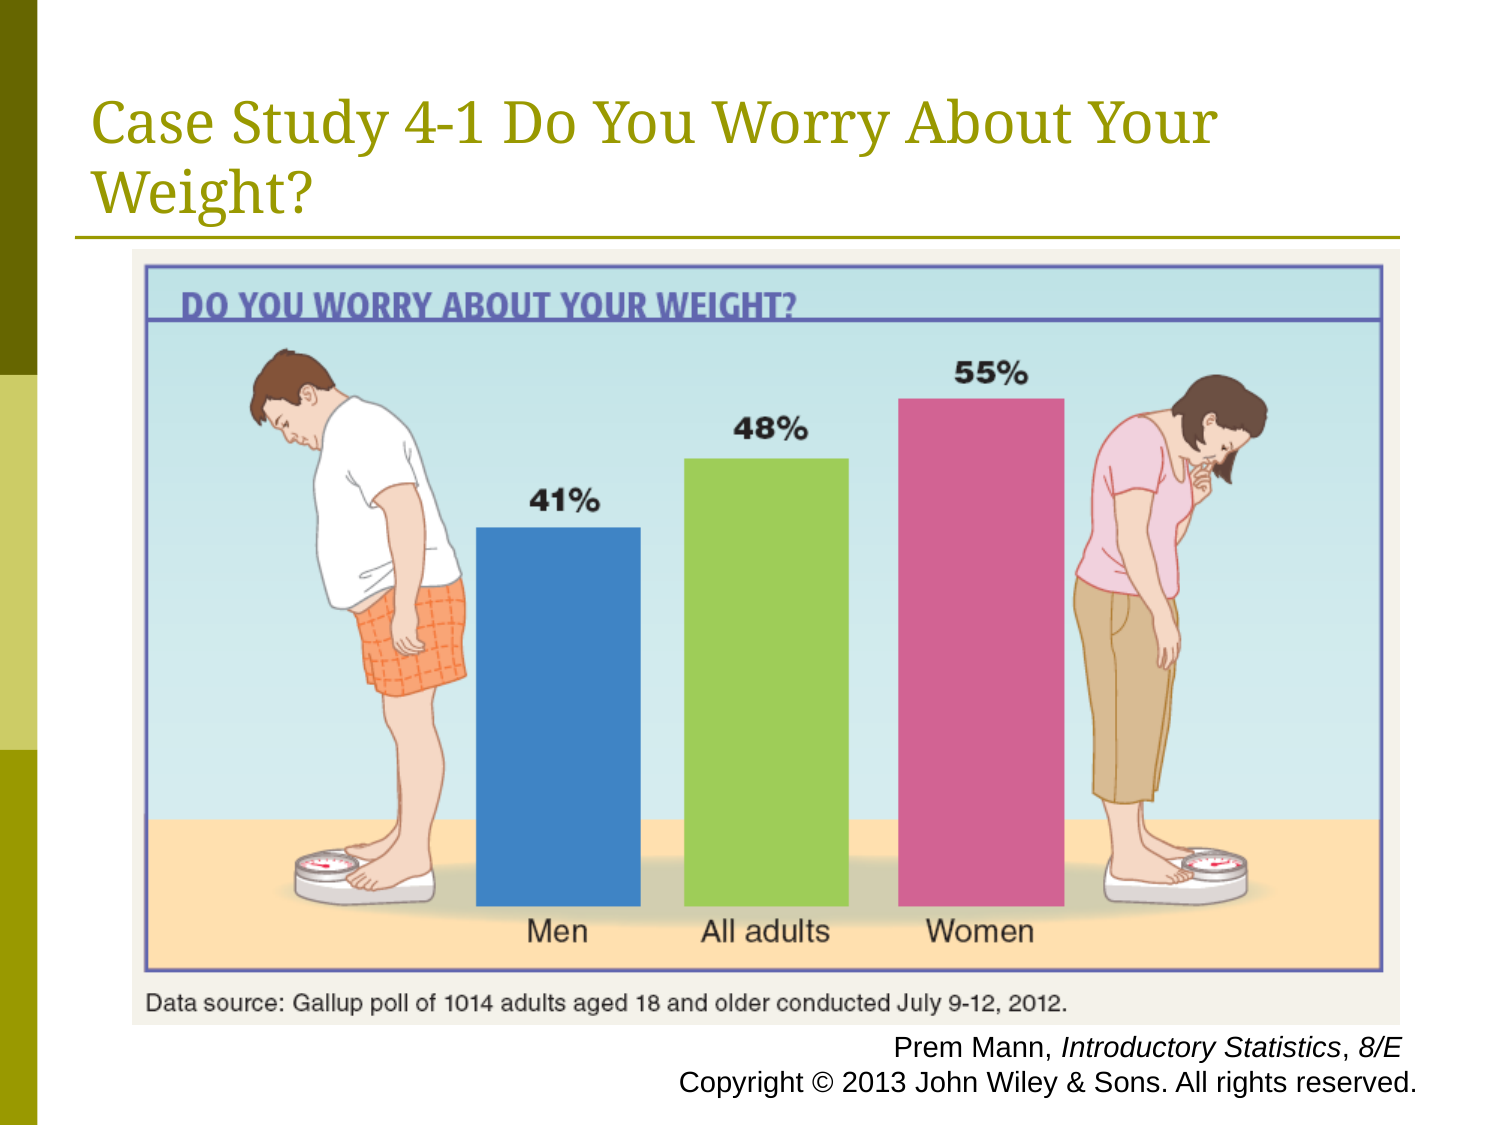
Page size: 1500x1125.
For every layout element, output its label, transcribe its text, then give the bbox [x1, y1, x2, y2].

text_box Prem Mann, Introductory Statistics, 8/E Copyright © 2013 John Wiley & Sons. All rights reserved. [664, 1020, 1449, 1106]
picture [132, 249, 1401, 1026]
title Case Study 4-1 Do You Worry About Your Weight? [75, 45, 1425, 233]
